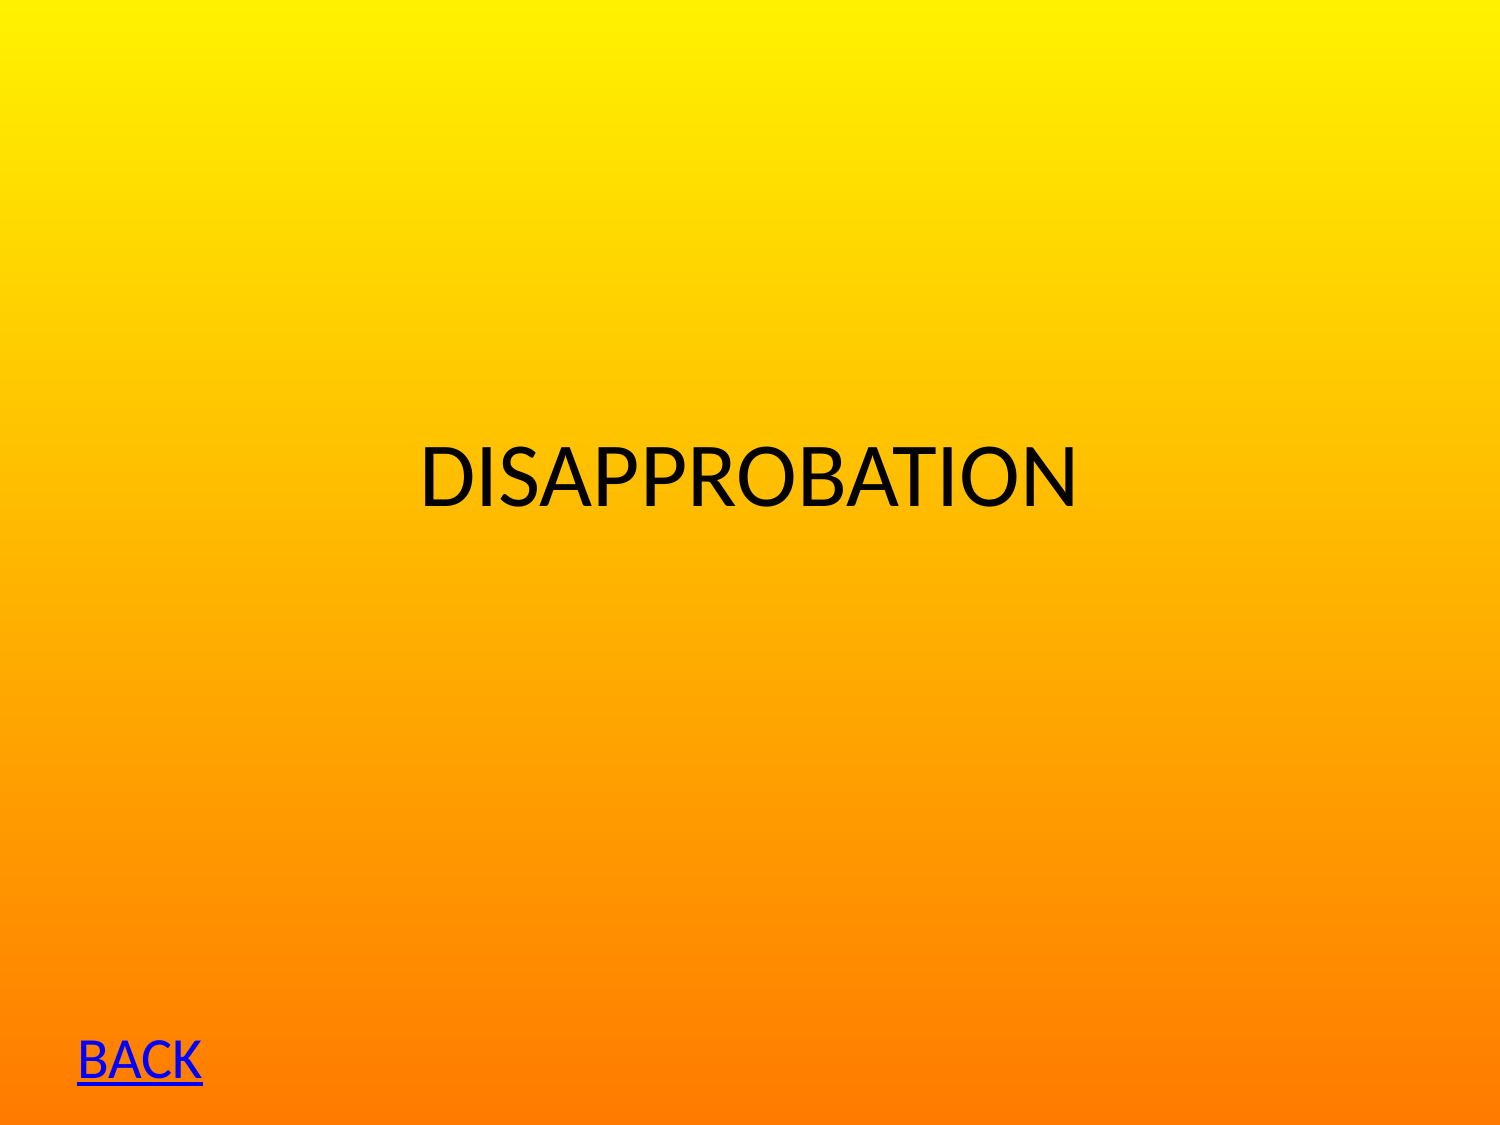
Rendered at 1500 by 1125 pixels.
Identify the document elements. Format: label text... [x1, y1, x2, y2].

text_box BACK [62, 1012, 275, 1098]
title DISAPPROBATION [112, 349, 1388, 591]
